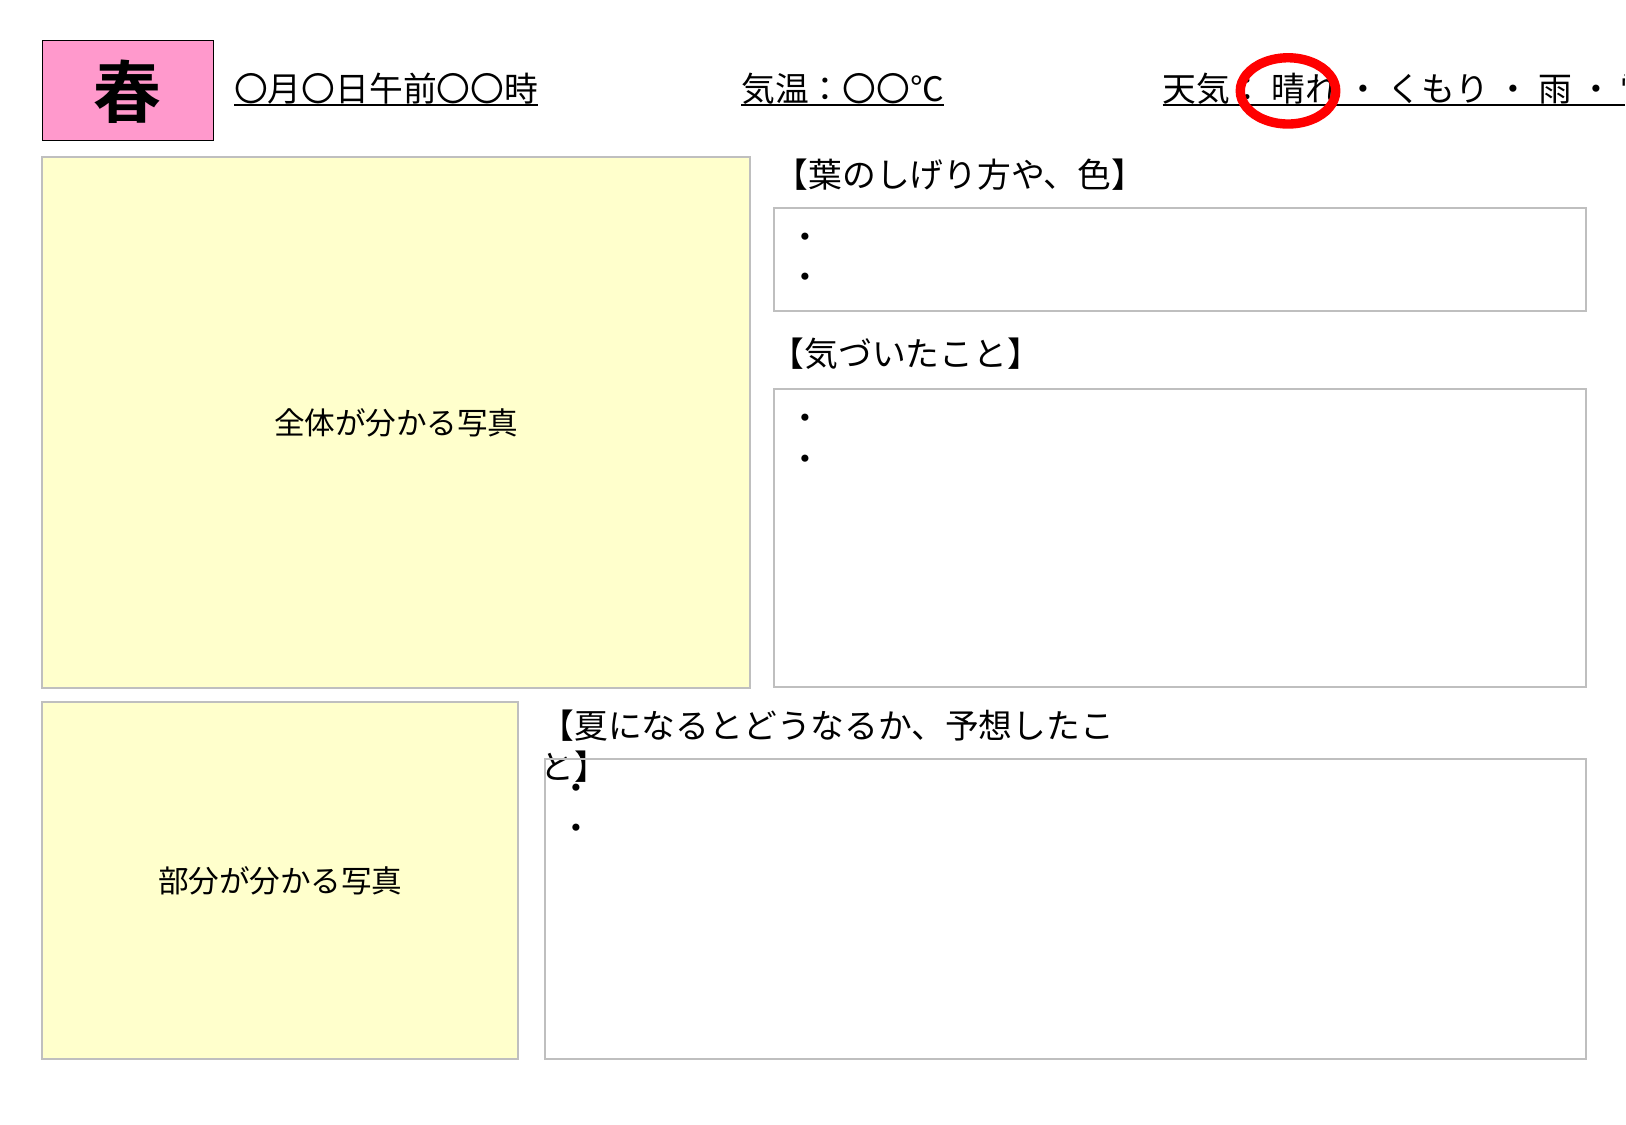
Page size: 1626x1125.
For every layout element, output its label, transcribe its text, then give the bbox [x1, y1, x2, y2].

text_box 天気： 晴れ ・ くもり ・ 雨 ・ 雪 [1150, 40, 1625, 141]
text_box 【気づいたこと】 [756, 325, 1411, 381]
text_box ・ ・ [773, 207, 1587, 312]
text_box 〇月〇日午前〇〇時 [221, 40, 729, 141]
text_box 【葉のしげり方や、色】 [759, 146, 1230, 202]
text_box 【夏になるとどうなるか、予想したこと】 [525, 697, 1181, 794]
text_box 部分が分かる写真 [41, 701, 519, 1060]
text_box 春 [42, 40, 214, 141]
text_box 気温：〇〇℃ [729, 40, 1015, 141]
text_box [1239, 56, 1337, 126]
text_box ・ ・ [773, 388, 1587, 688]
text_box 全体が分かる写真 [41, 156, 751, 689]
text_box ・ ・ [544, 758, 1587, 1060]
